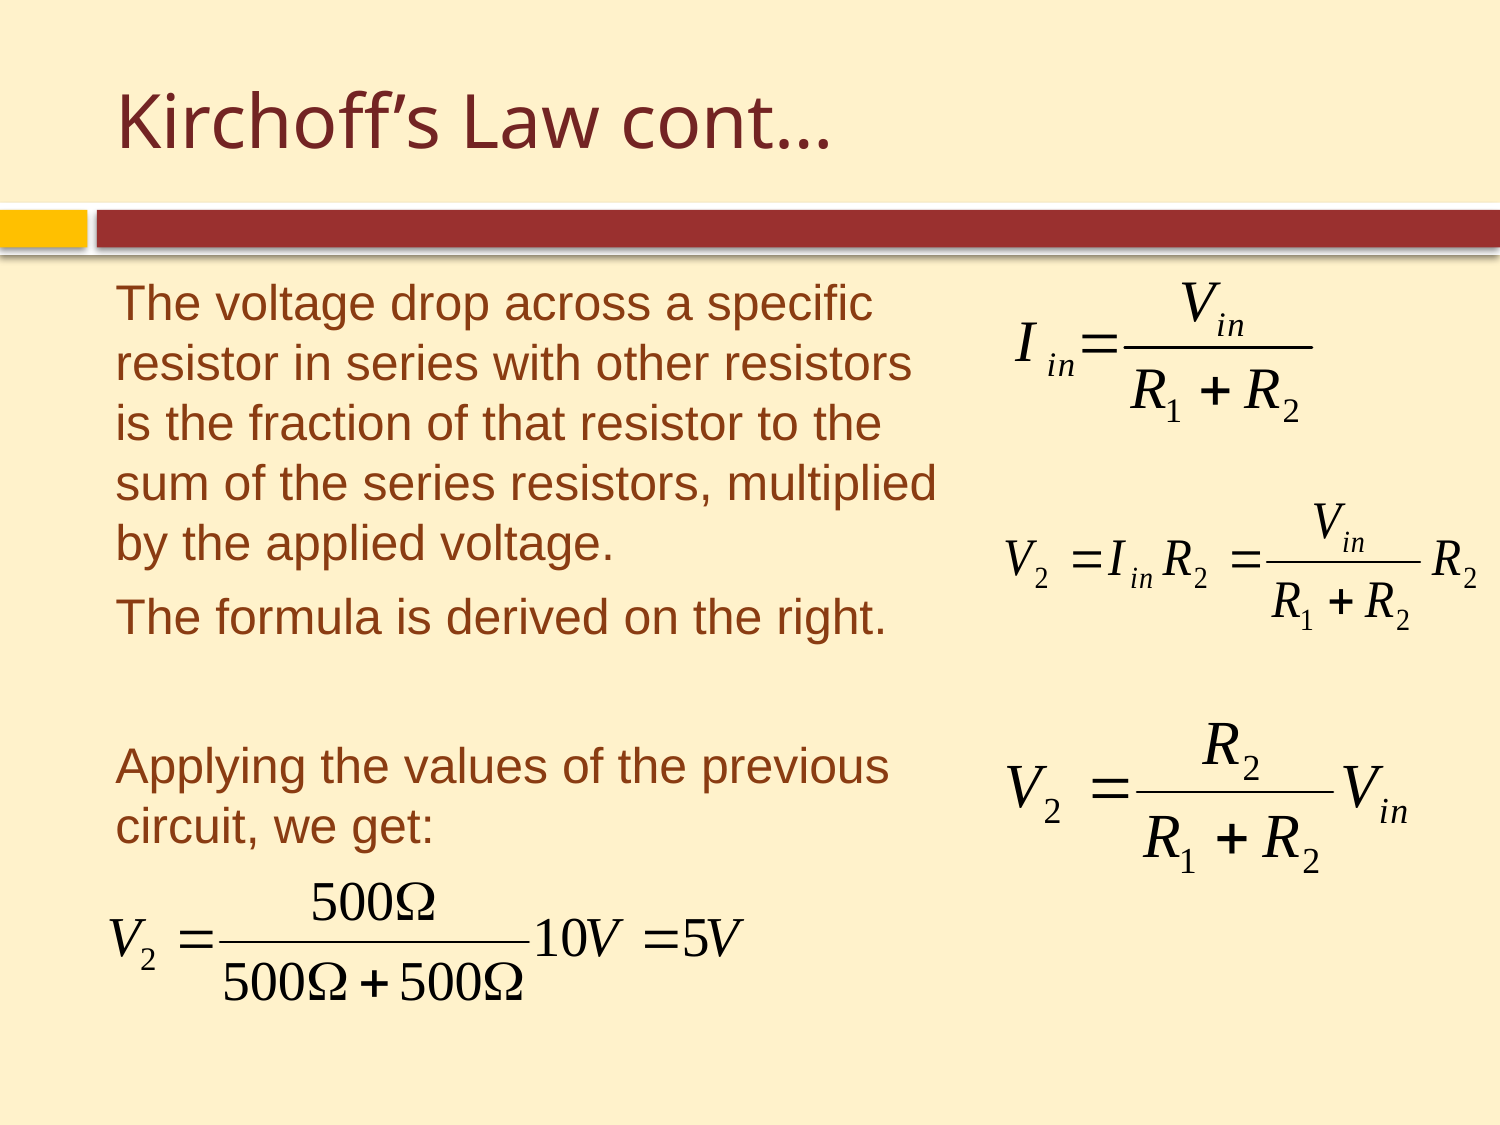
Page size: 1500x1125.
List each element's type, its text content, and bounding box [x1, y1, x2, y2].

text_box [999, 487, 1486, 642]
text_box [103, 866, 755, 1013]
list The voltage drop across a specific resistor in series with other resistors is the fraction of that resistor to the sum of the series resistors, multiplied by the applied voltage. The formula is derived on the right. Applying the values of the previous circuit, we get: [100, 262, 961, 584]
title Kirchoff’s Law cont… [100, 37, 1438, 200]
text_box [999, 263, 1323, 436]
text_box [999, 702, 1421, 887]
